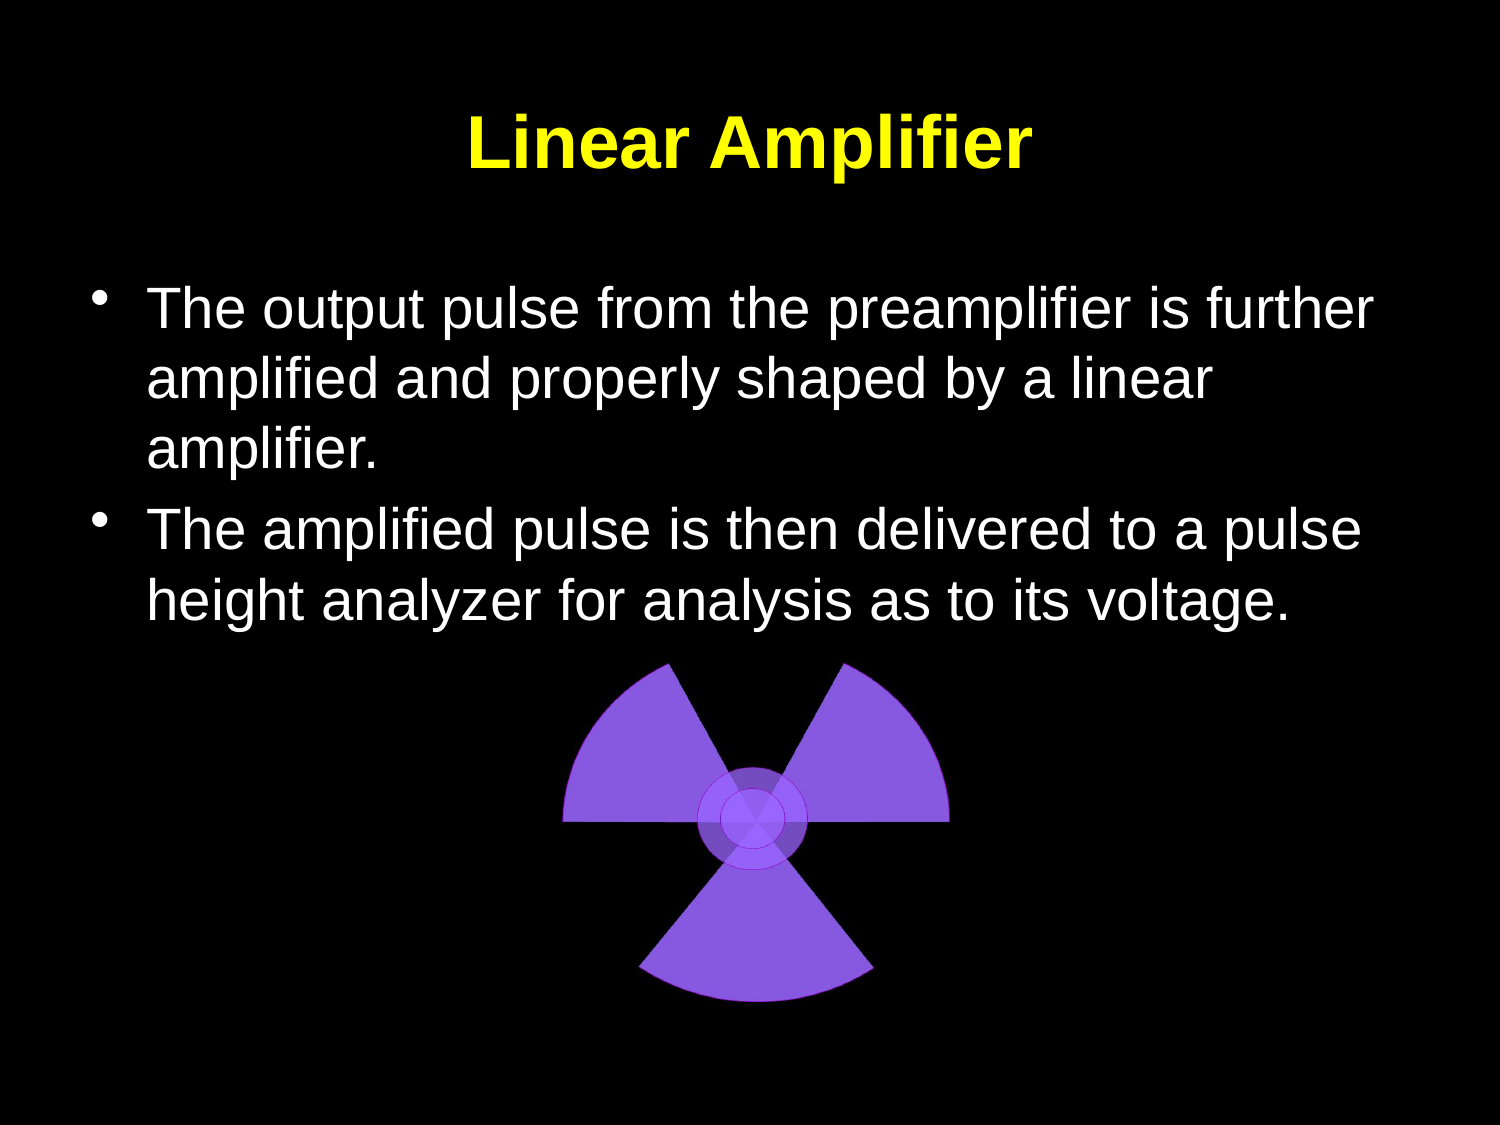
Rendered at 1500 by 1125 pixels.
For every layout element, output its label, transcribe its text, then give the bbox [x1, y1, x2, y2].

title Linear Amplifier [74, 44, 1426, 233]
picture [562, 662, 951, 1002]
list The output pulse from the preamplifier is further amplified and properly shaped by a linear amplifier. The amplified pulse is then delivered to a pulse height analyzer for analysis as to its voltage. [74, 262, 1426, 1006]
